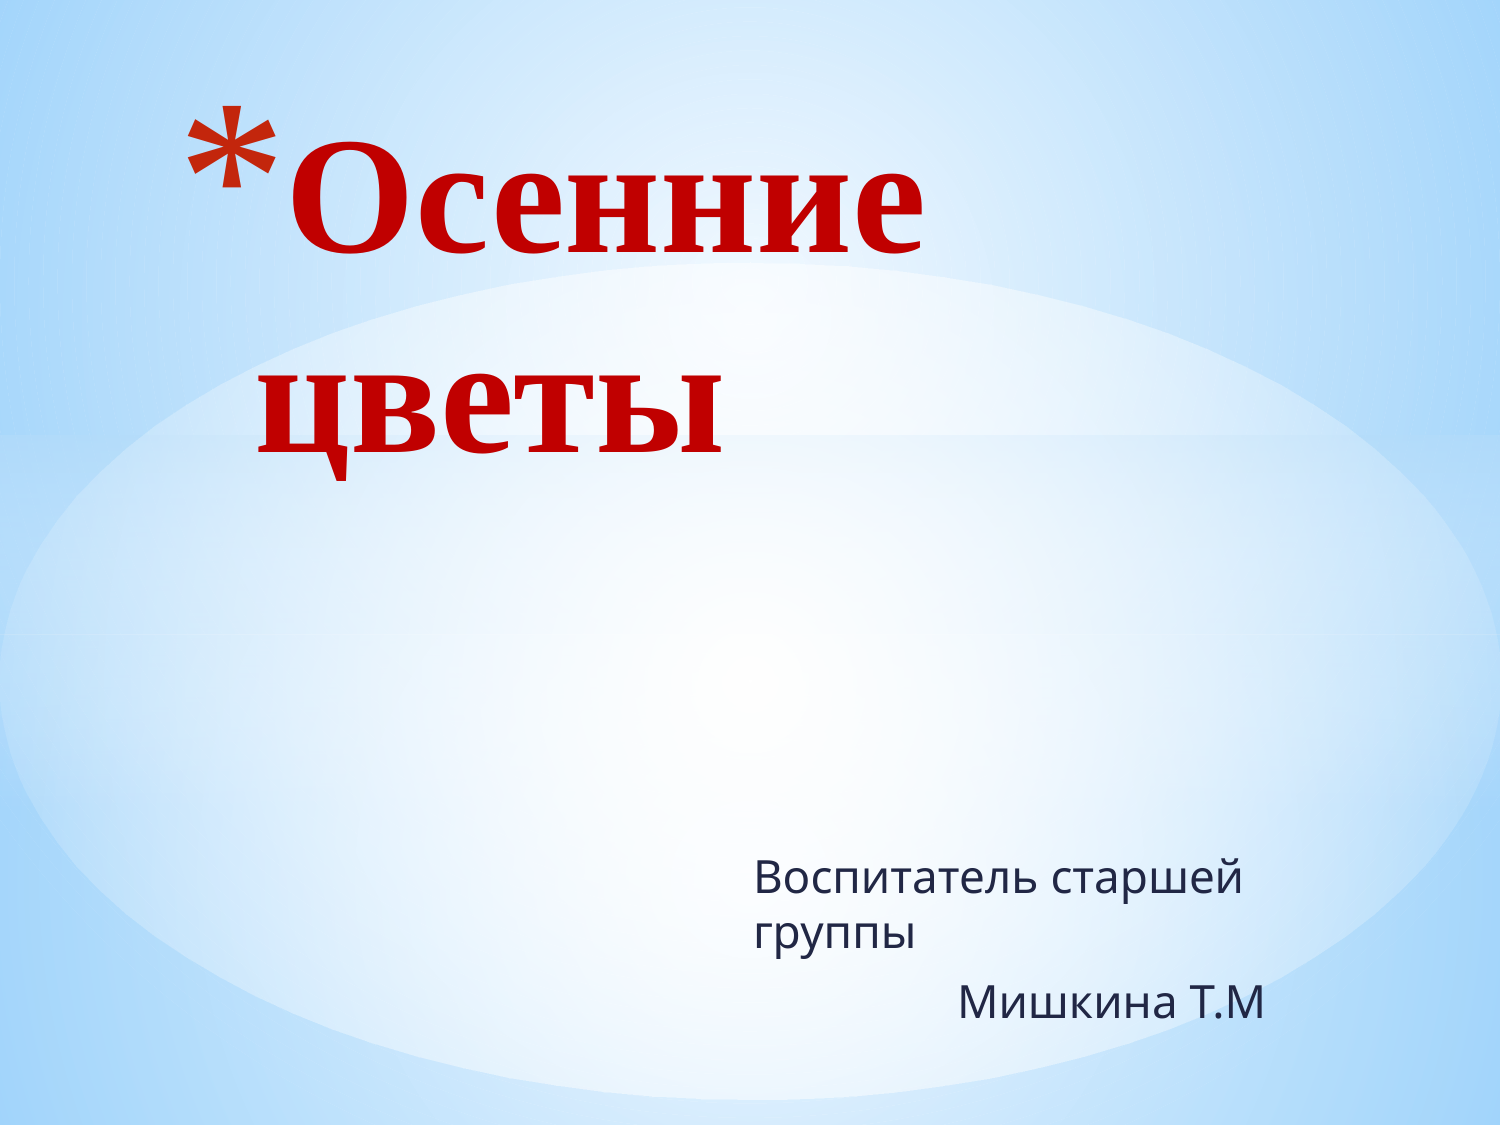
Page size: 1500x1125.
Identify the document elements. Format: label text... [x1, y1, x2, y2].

title Осенние цветы [134, 78, 1376, 634]
subtitle Воспитатель старшей группы Мишкина Т.М [738, 839, 1400, 1024]
